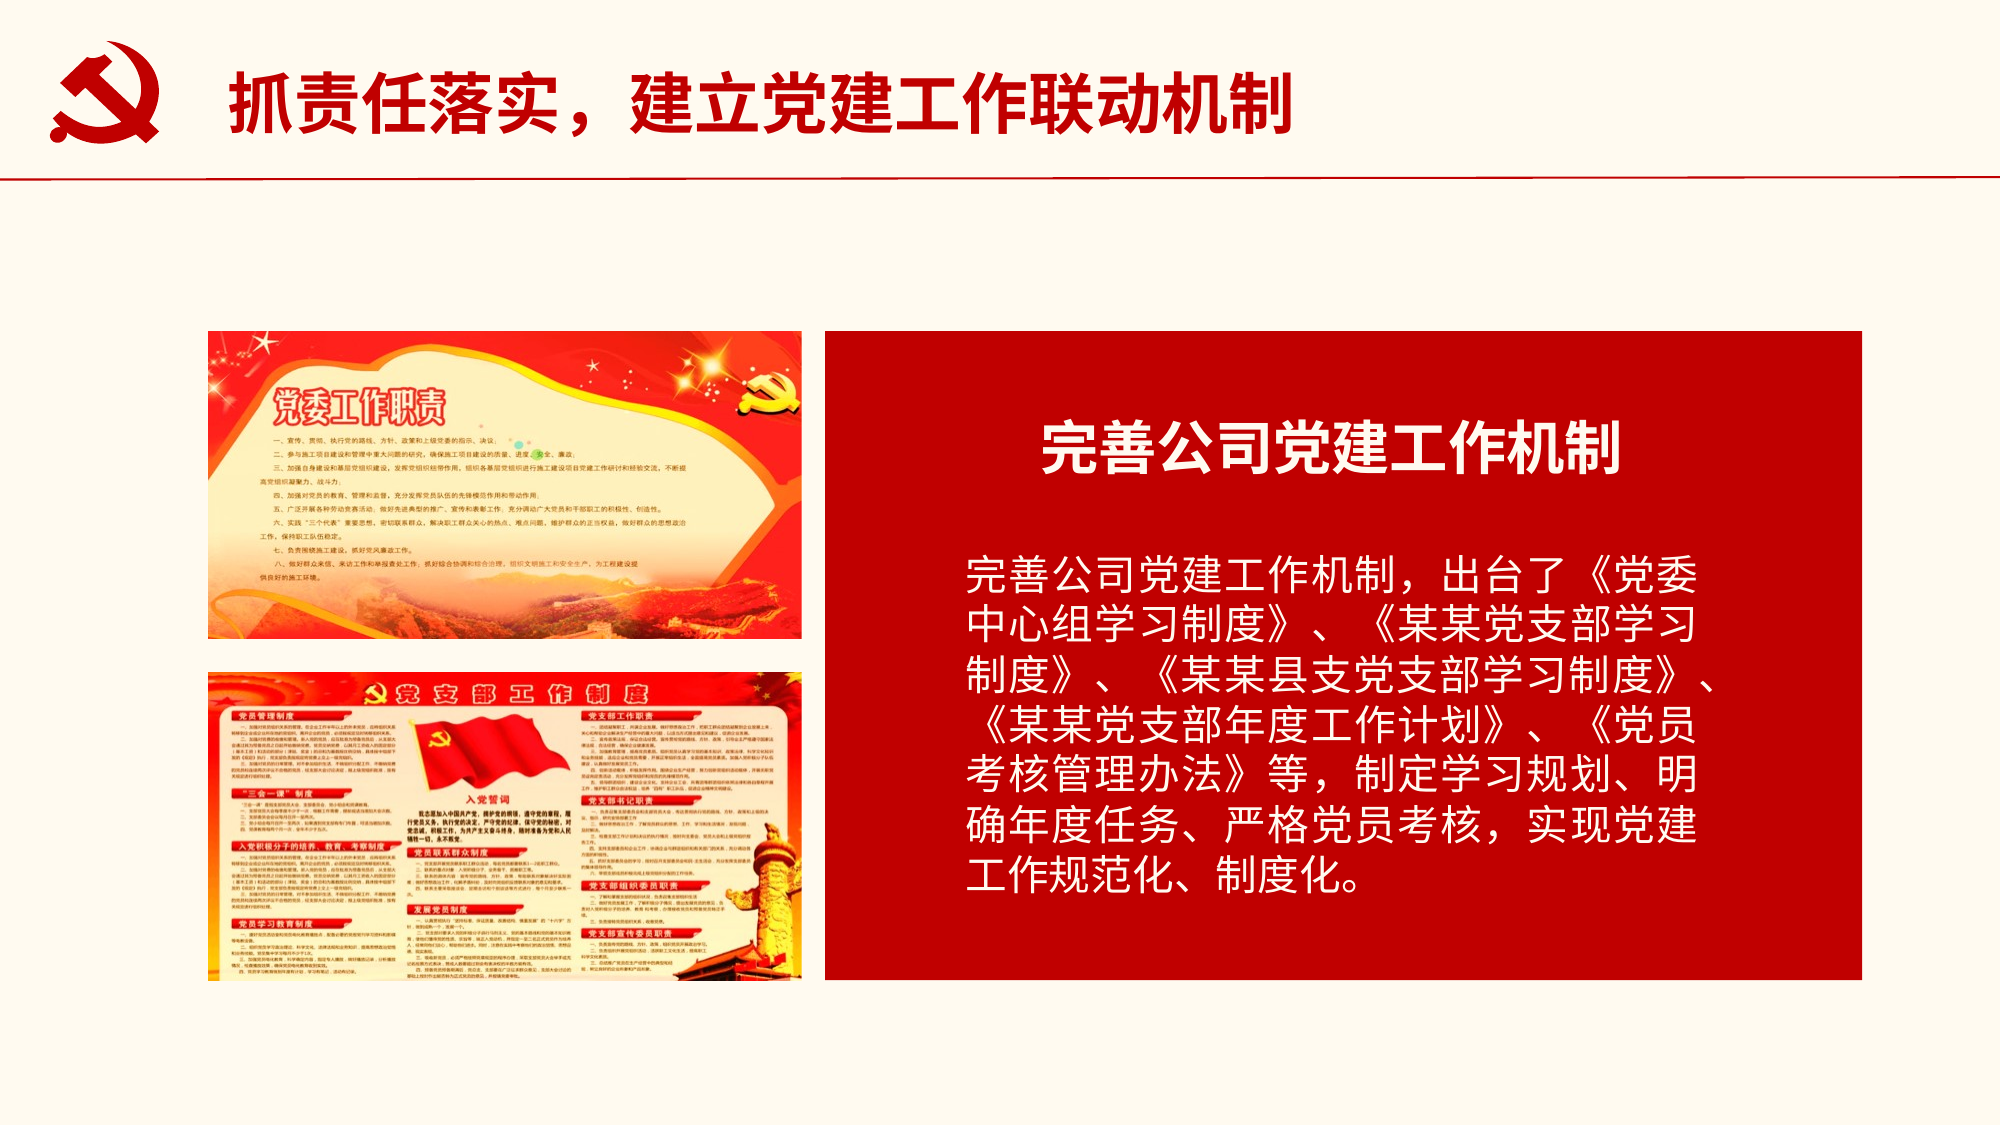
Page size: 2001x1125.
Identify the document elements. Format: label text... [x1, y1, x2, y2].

text_box [207, 671, 803, 981]
text_box [207, 330, 803, 640]
text_box 完善公司党建工作机制 [1025, 403, 1638, 489]
text_box 完善公司党建工作机制，出台了《党委中心组学习制度》、《某某党支部学习制度》、《某某县支党支部学习制度》、《某某党支部年度工作计划》、《党员考核管理办法》等，制定学习规划、明确年度任务、严格党员考核，实现党建工作规范化、制度化。 [950, 540, 1714, 906]
text_box 抓责任落实，建立党建工作联动机制 [212, 54, 1311, 149]
text_box [824, 330, 1863, 981]
